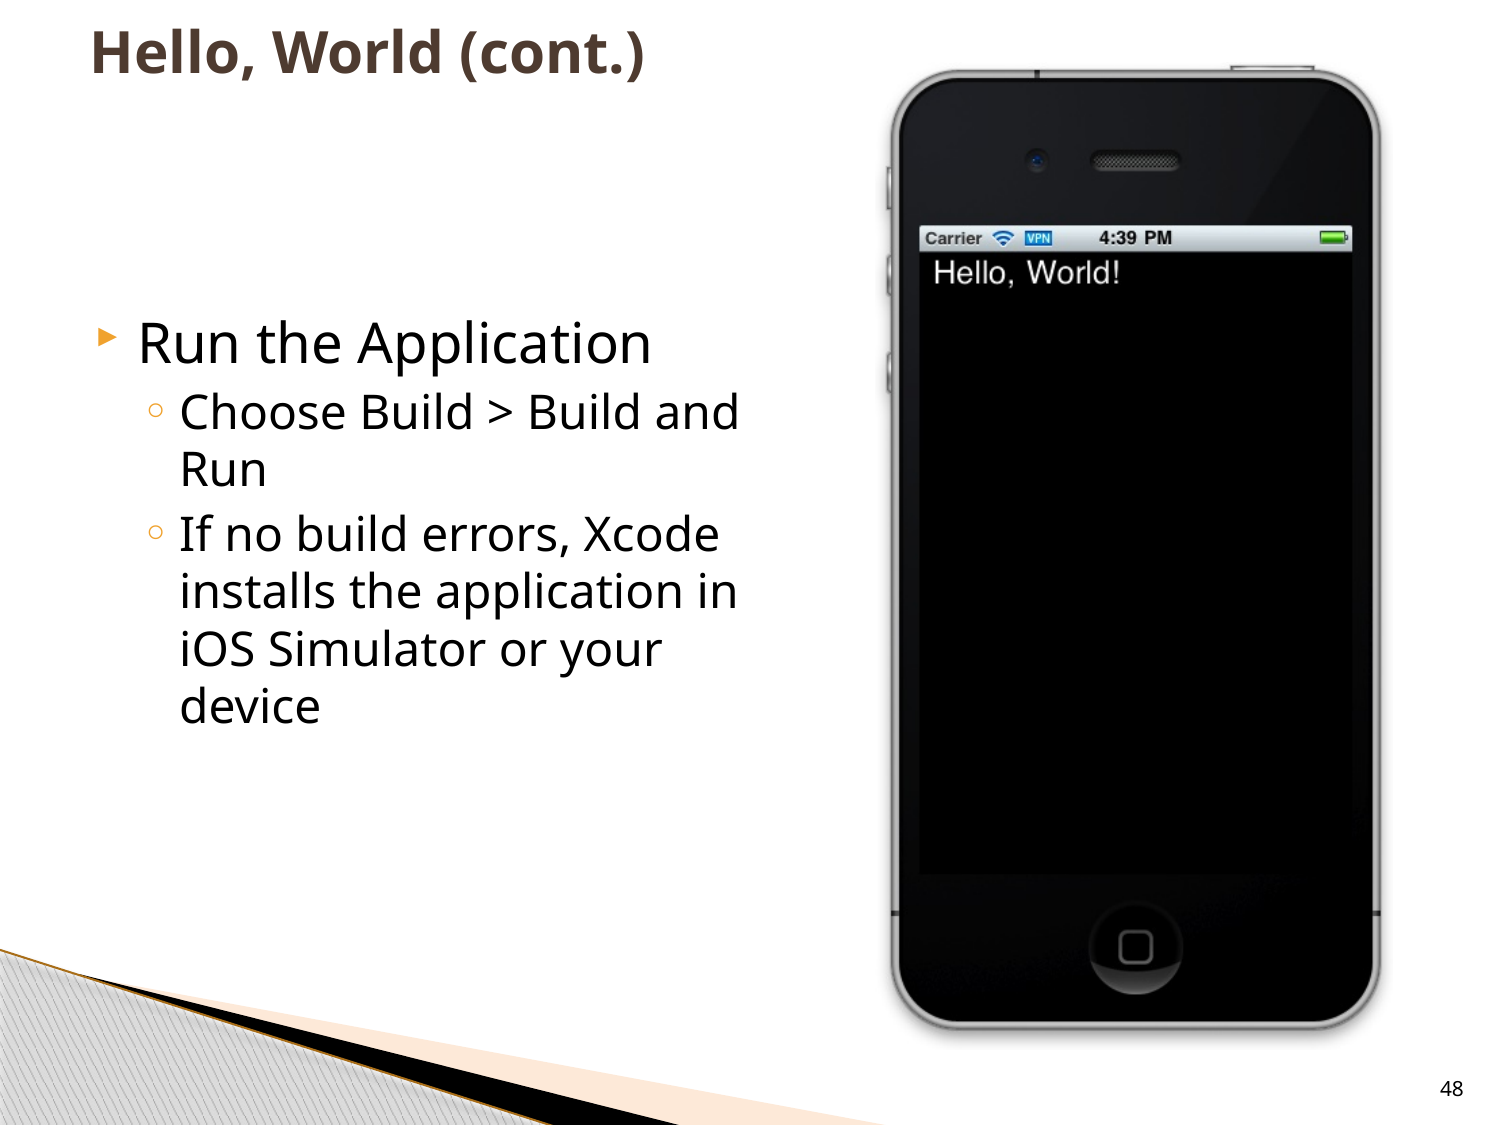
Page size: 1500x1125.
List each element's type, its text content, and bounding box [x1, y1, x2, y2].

slide_number 48 [1418, 1051, 1479, 1112]
list Run the Application Choose Build > Build and Run If no build errors, Xcode installs the application in iOS Simulator or your device [62, 299, 763, 813]
text_box Hello, World (cont.) [74, 12, 1425, 88]
picture [874, 62, 1393, 1051]
